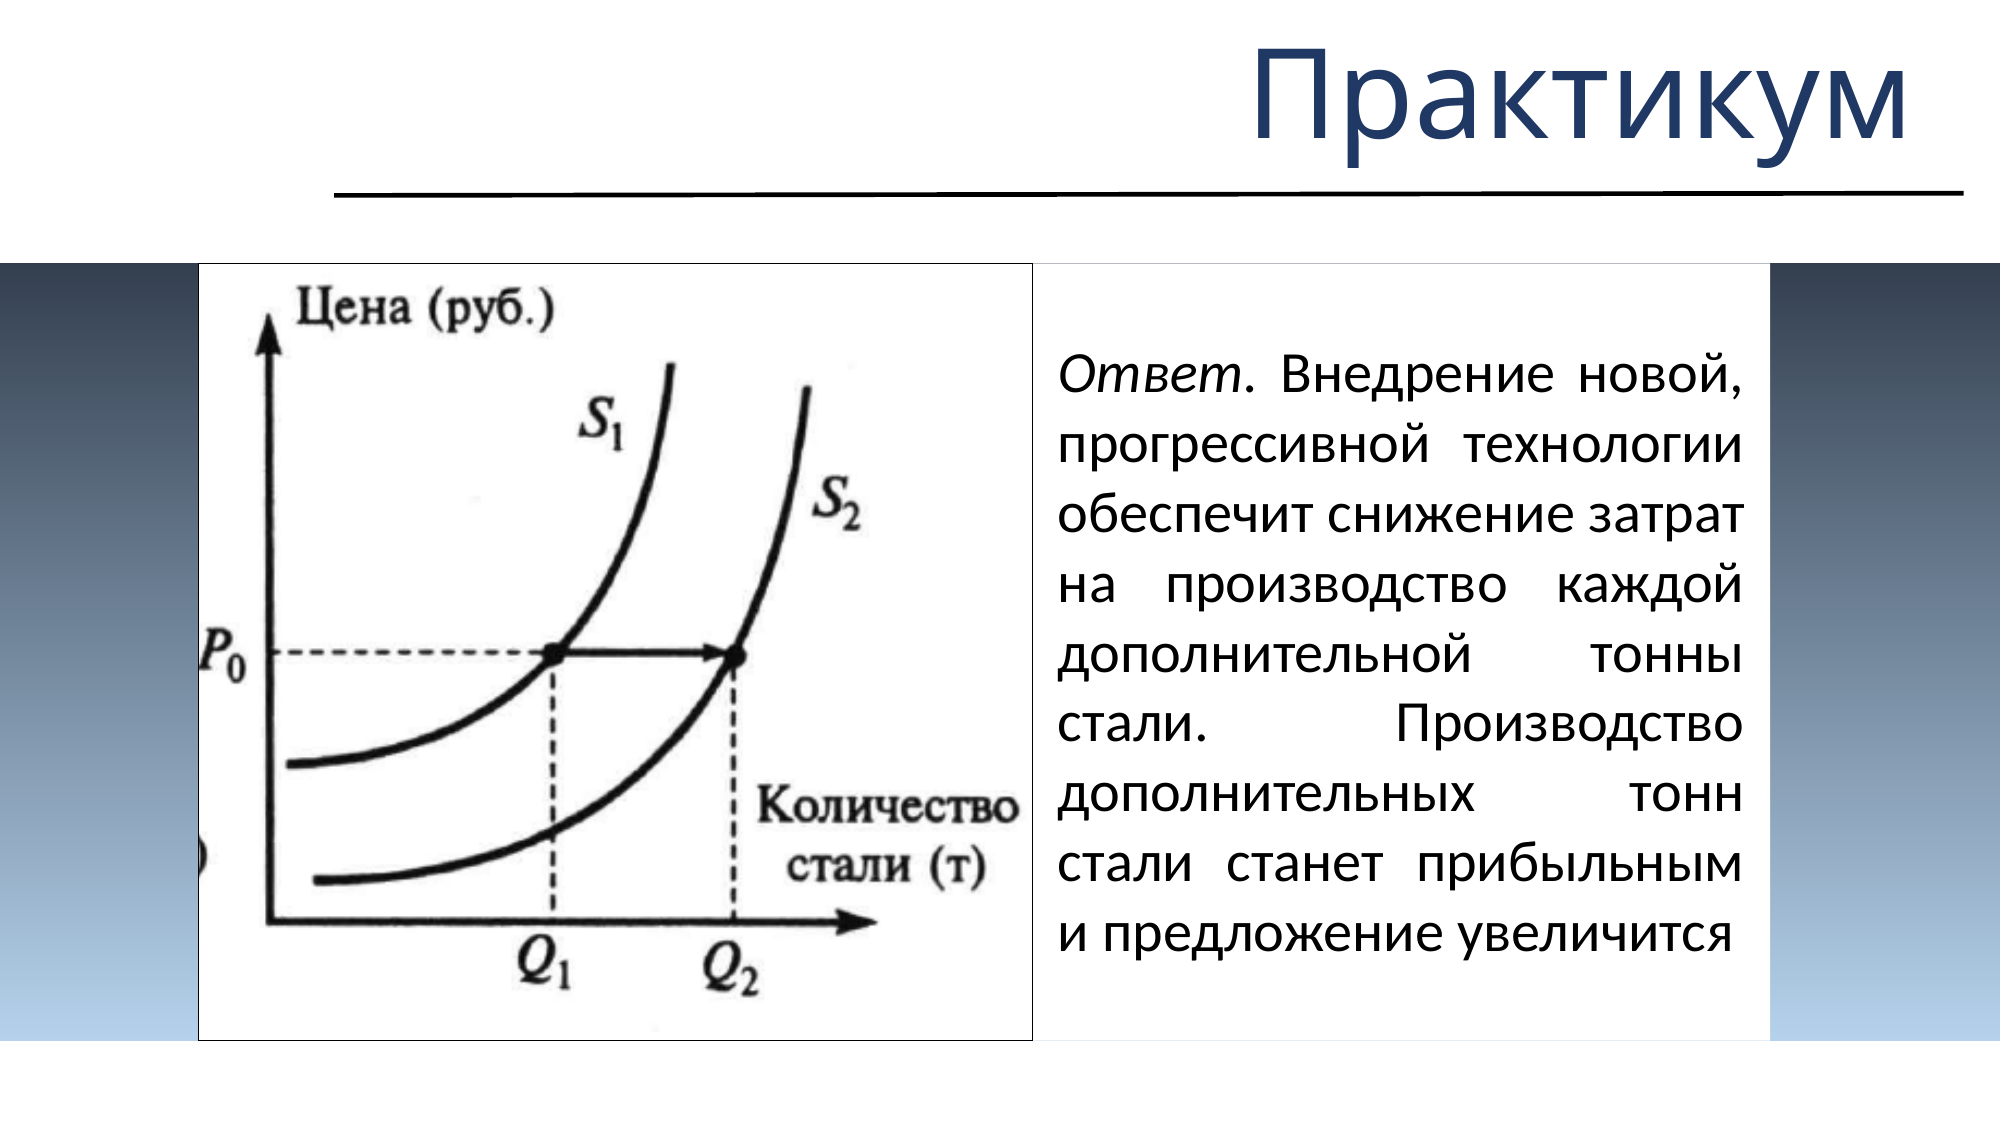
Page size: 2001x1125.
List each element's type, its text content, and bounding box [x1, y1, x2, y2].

text_box [936, 262, 1771, 1042]
text_box [1771, 263, 2000, 1041]
picture [198, 263, 1033, 1041]
text_box [0, 263, 198, 1041]
text_box Практикум [802, 0, 1930, 192]
text_box Ответ. Внедрение новой, прогрессивной технологии обеспечит снижение затрат на производство каждой дополнительной тонны стали. Производство дополнительных тонн стали станет прибыльным и предложение увеличится [1042, 325, 1760, 972]
